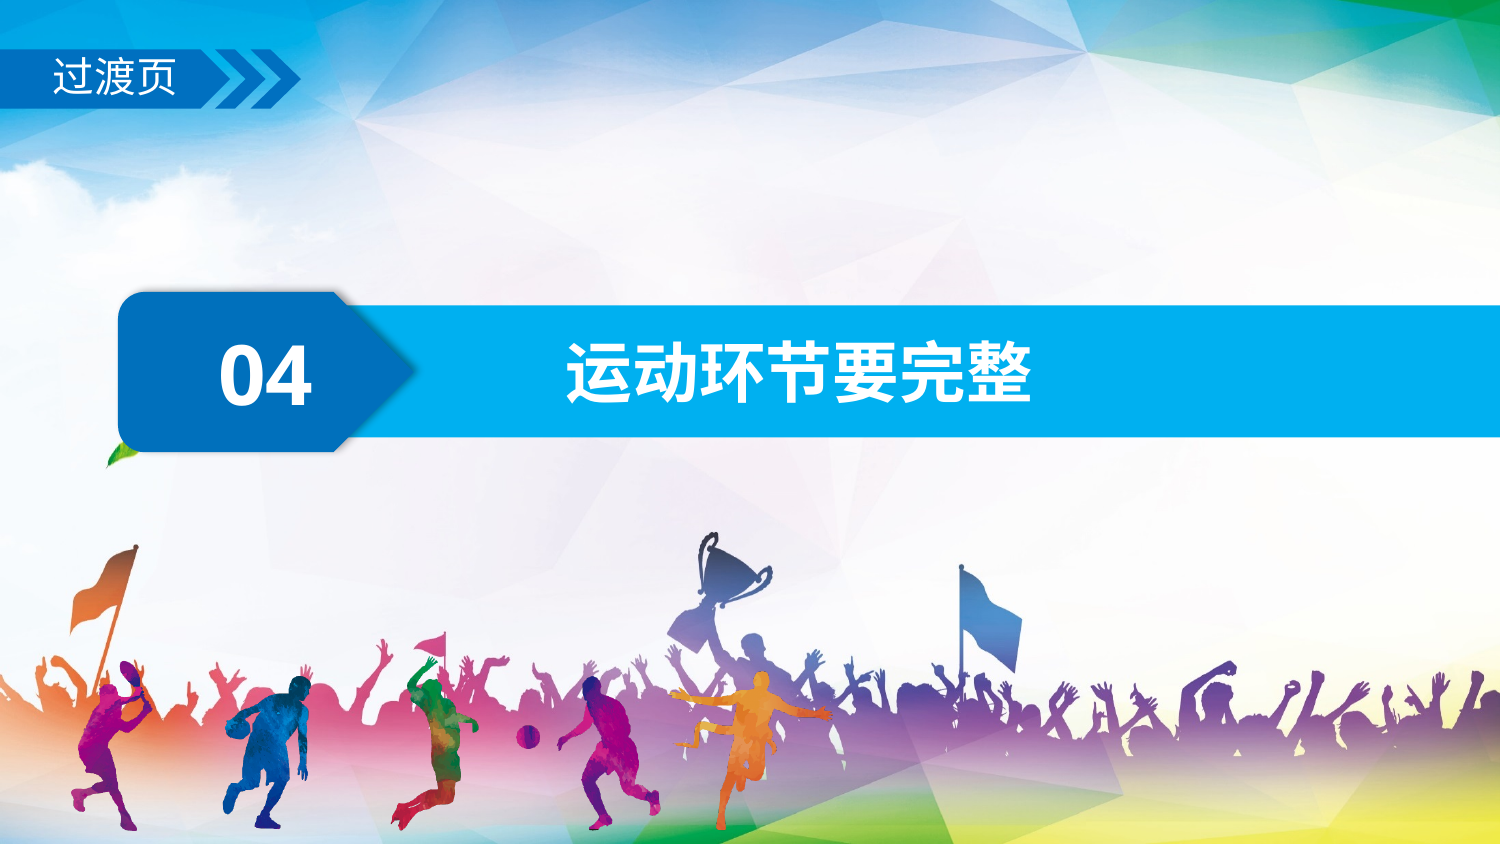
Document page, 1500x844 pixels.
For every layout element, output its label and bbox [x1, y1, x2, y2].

text_box [0, 0, 1500, 844]
text_box [300, 305, 1500, 438]
